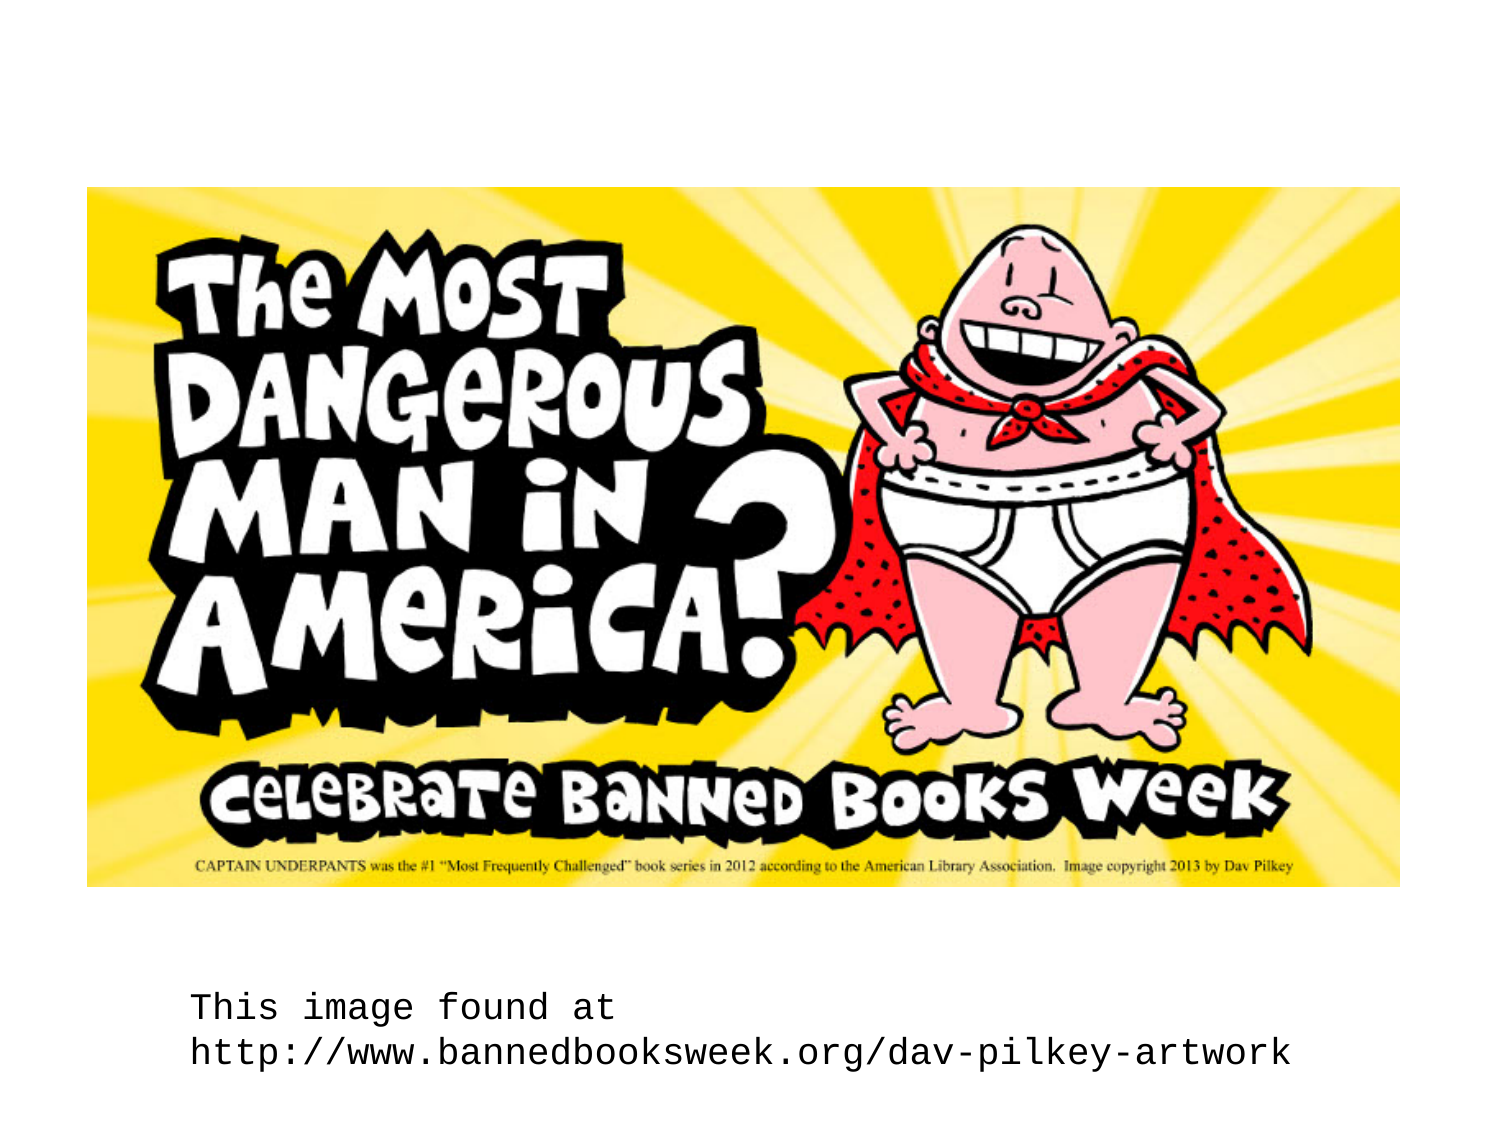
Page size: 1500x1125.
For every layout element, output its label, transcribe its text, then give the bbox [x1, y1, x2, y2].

text_box This image found at http://www.bannedbooksweek.org/dav-pilkey-artwork [174, 974, 1313, 1080]
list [87, 187, 1401, 887]
